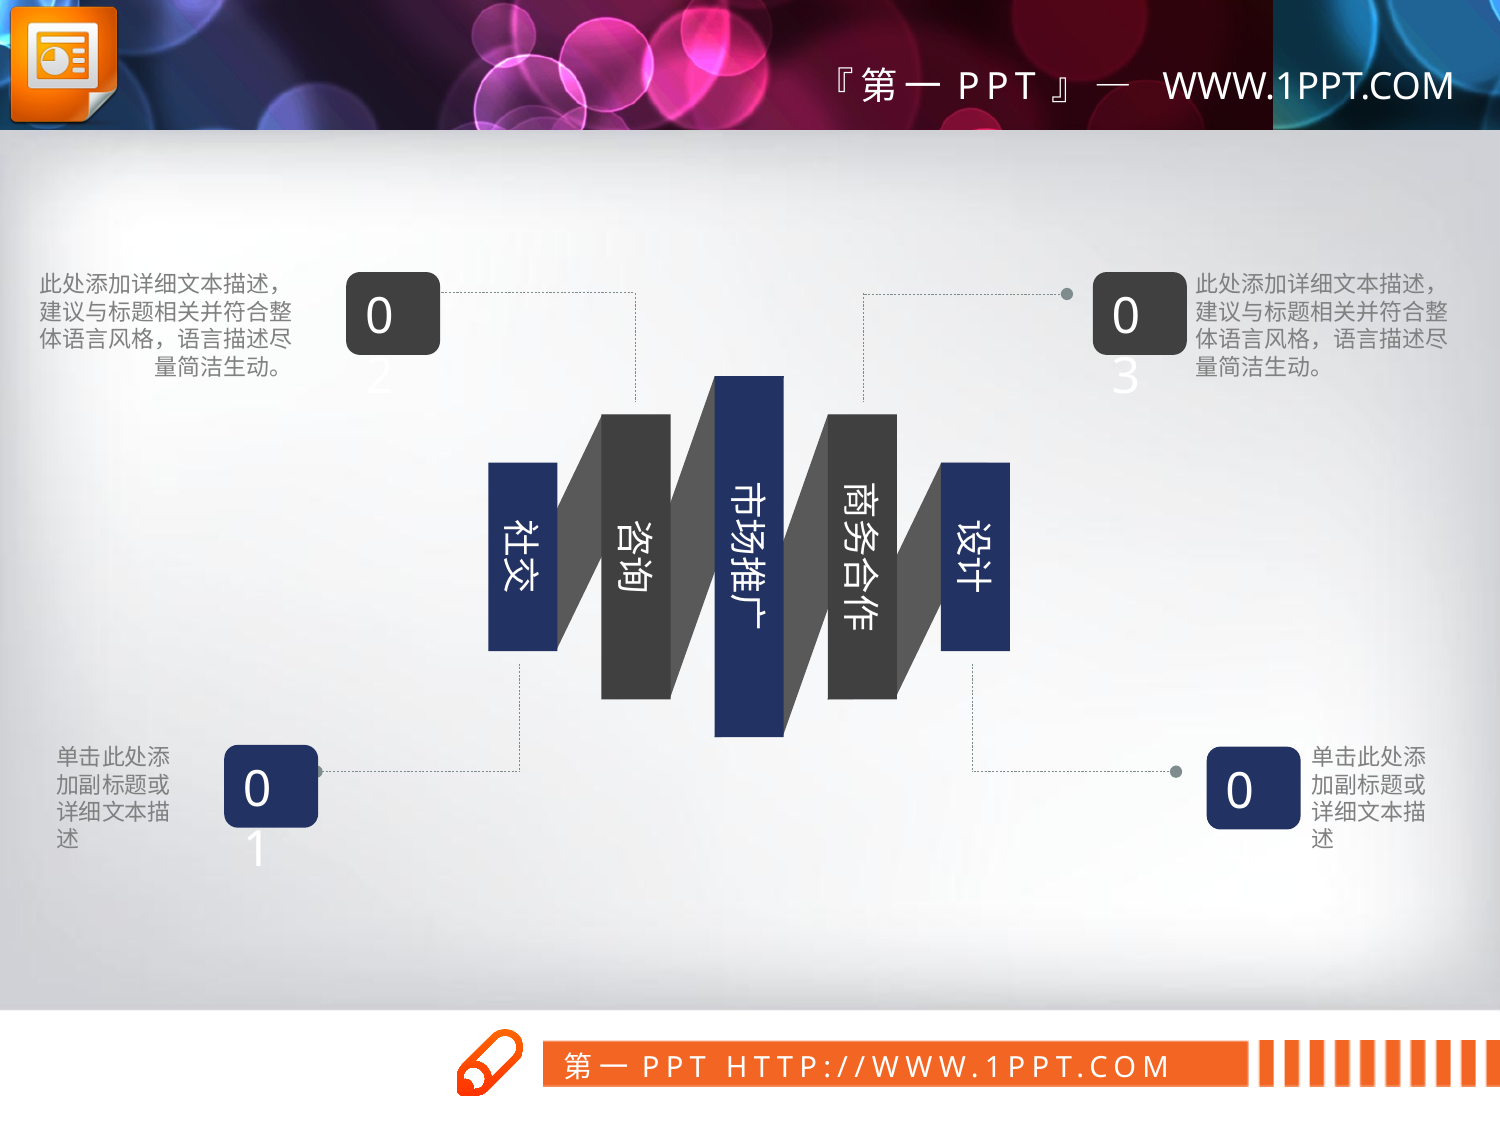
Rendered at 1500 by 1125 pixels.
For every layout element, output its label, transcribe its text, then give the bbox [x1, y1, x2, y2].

text_box [558, 416, 601, 647]
text_box 单击此处添加副标题或详细文本描述 [41, 735, 192, 888]
text_box 此处添加详细文本描述，建议与标题相关并符合整体语言风格，语言描述尽量简洁生动。 [1180, 262, 1471, 387]
text_box [671, 378, 714, 696]
text_box 商务合作 [827, 414, 897, 700]
picture [0, 0, 1500, 1012]
picture [543, 1040, 1500, 1087]
text_box 市场推广 [714, 376, 784, 738]
text_box 04 [1206, 746, 1297, 830]
text_box [784, 417, 827, 733]
text_box 社交 [488, 462, 558, 652]
text_box 03 [1092, 272, 1180, 355]
text_box 此处添加详细文本描述，建议与标题相关并符合整体语言风格，语言描述尽量简洁生动。 [17, 262, 308, 387]
text_box [897, 465, 940, 695]
text_box 单击此处添加副标题或详细文本描述 [1297, 735, 1447, 888]
text_box 01 [224, 744, 319, 828]
text_box 02 [346, 272, 441, 355]
text_box 设计 [940, 462, 1010, 652]
text_box 咨询 [601, 414, 671, 700]
